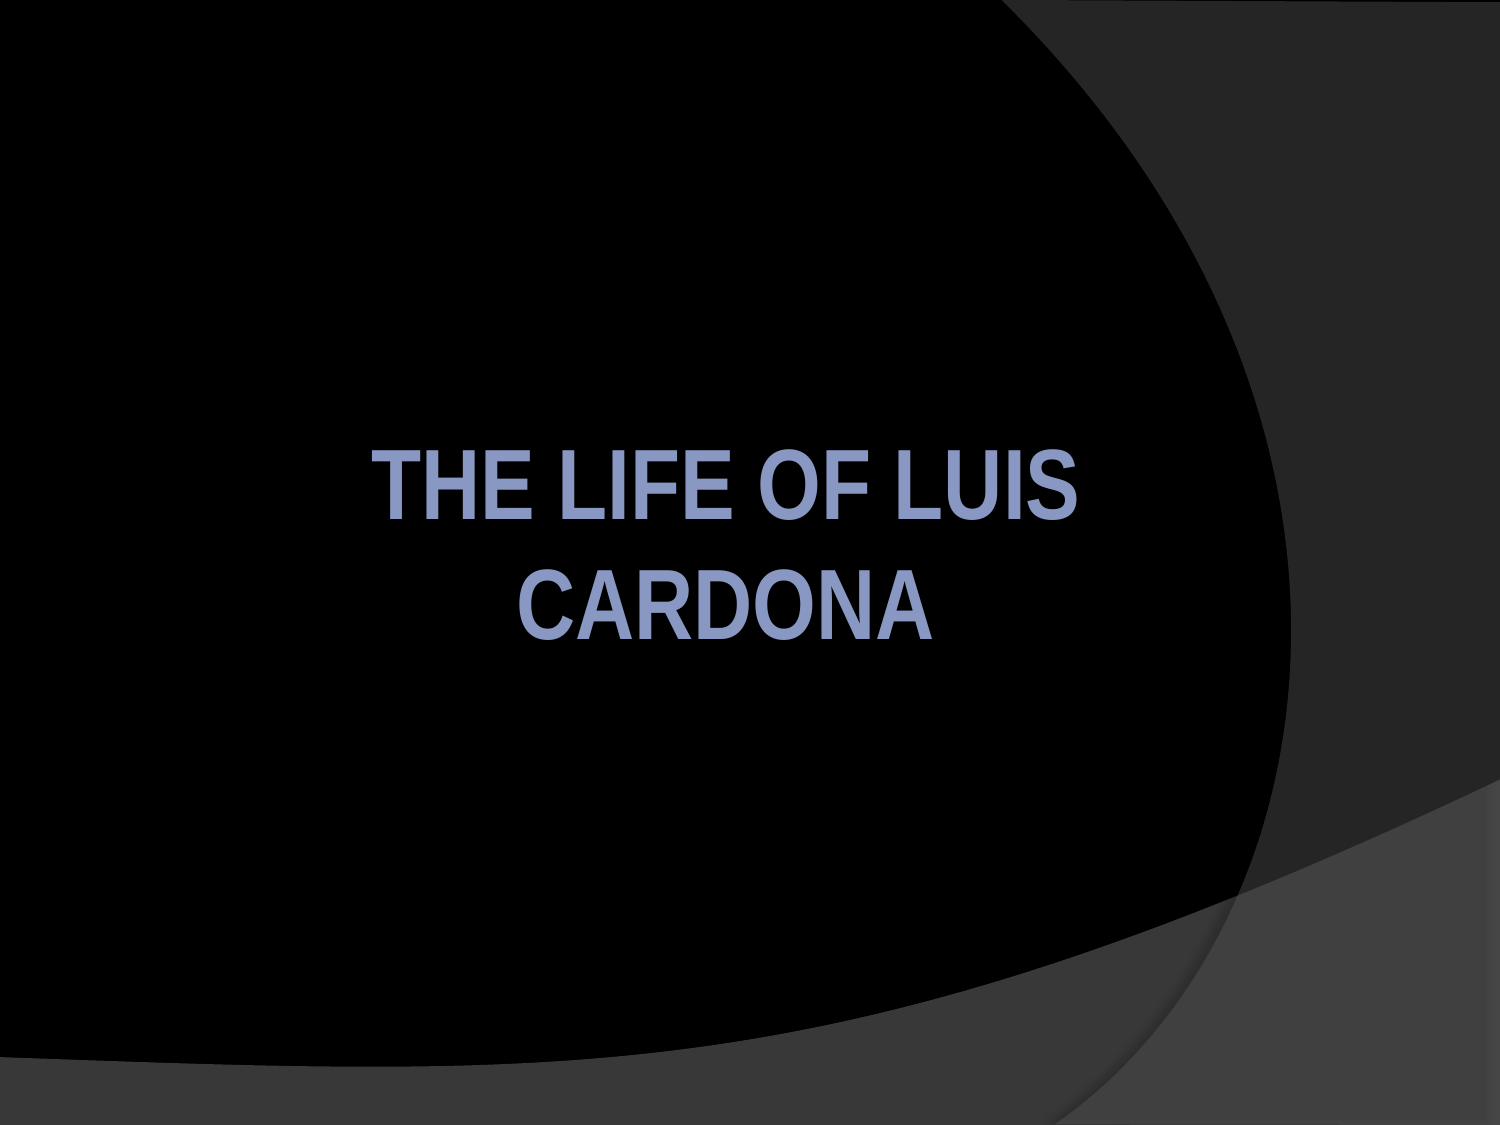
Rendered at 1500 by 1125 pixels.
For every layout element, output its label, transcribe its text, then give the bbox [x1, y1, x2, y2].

title The life of Luis Cardona [249, 412, 1203, 883]
